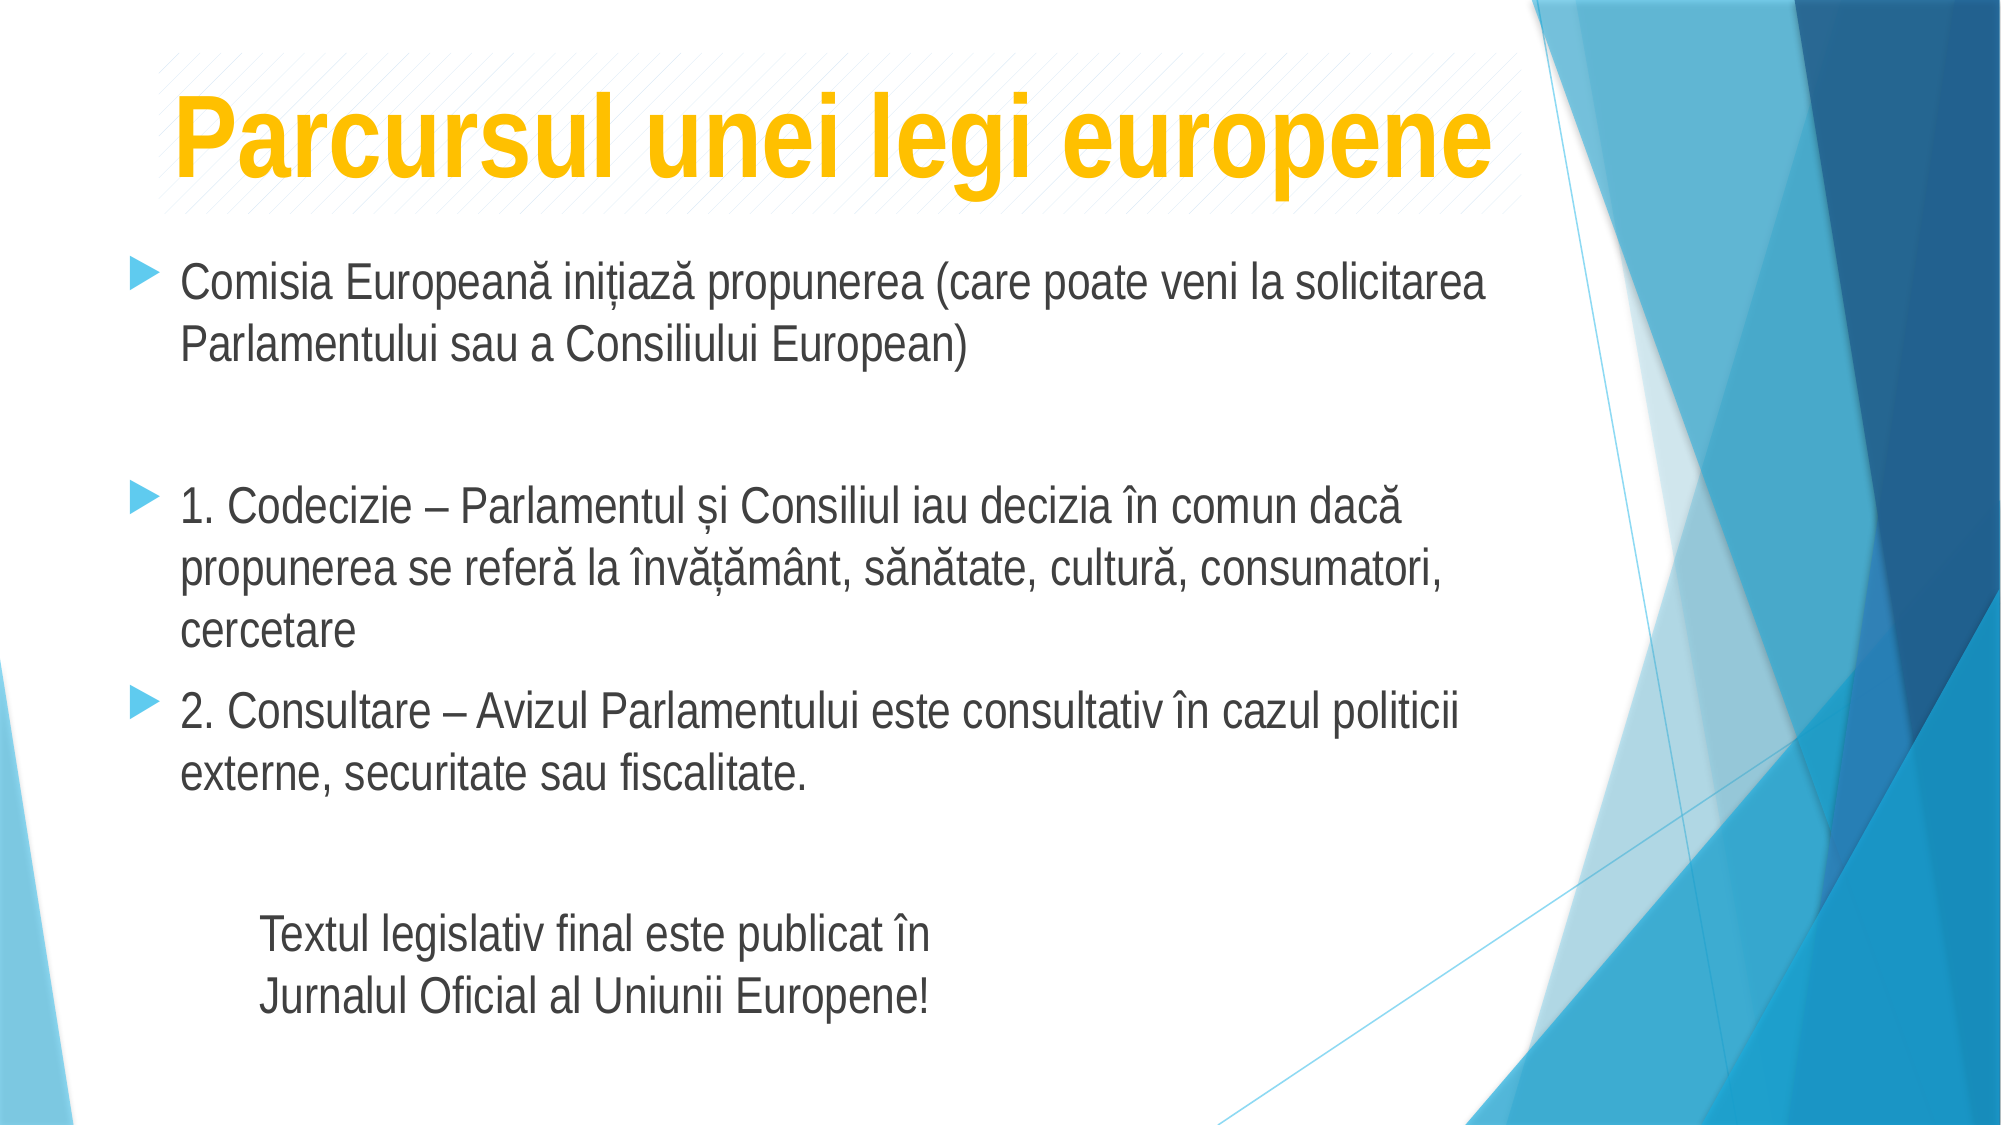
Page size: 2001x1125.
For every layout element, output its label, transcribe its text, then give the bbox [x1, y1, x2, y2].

title Parcursul unei legi europene [158, 52, 1522, 214]
list Comisia Europeană inițiază propunerea (care poate veni la solicitarea Parlamentului sau a Consiliului European) 1. Codecizie – Parlamentul și Consiliul iau decizia în comun dacă propunerea se referă la învățământ, sănătate, cultură, consumatori, cercetare 2. Consultare – Avizul Parlamentului este consultativ în cazul politicii externe, securitate sau fiscalitate. Textul legislativ final este publicat în Jurnalul Oficial al Uniunii Europene! [111, 240, 1522, 1033]
